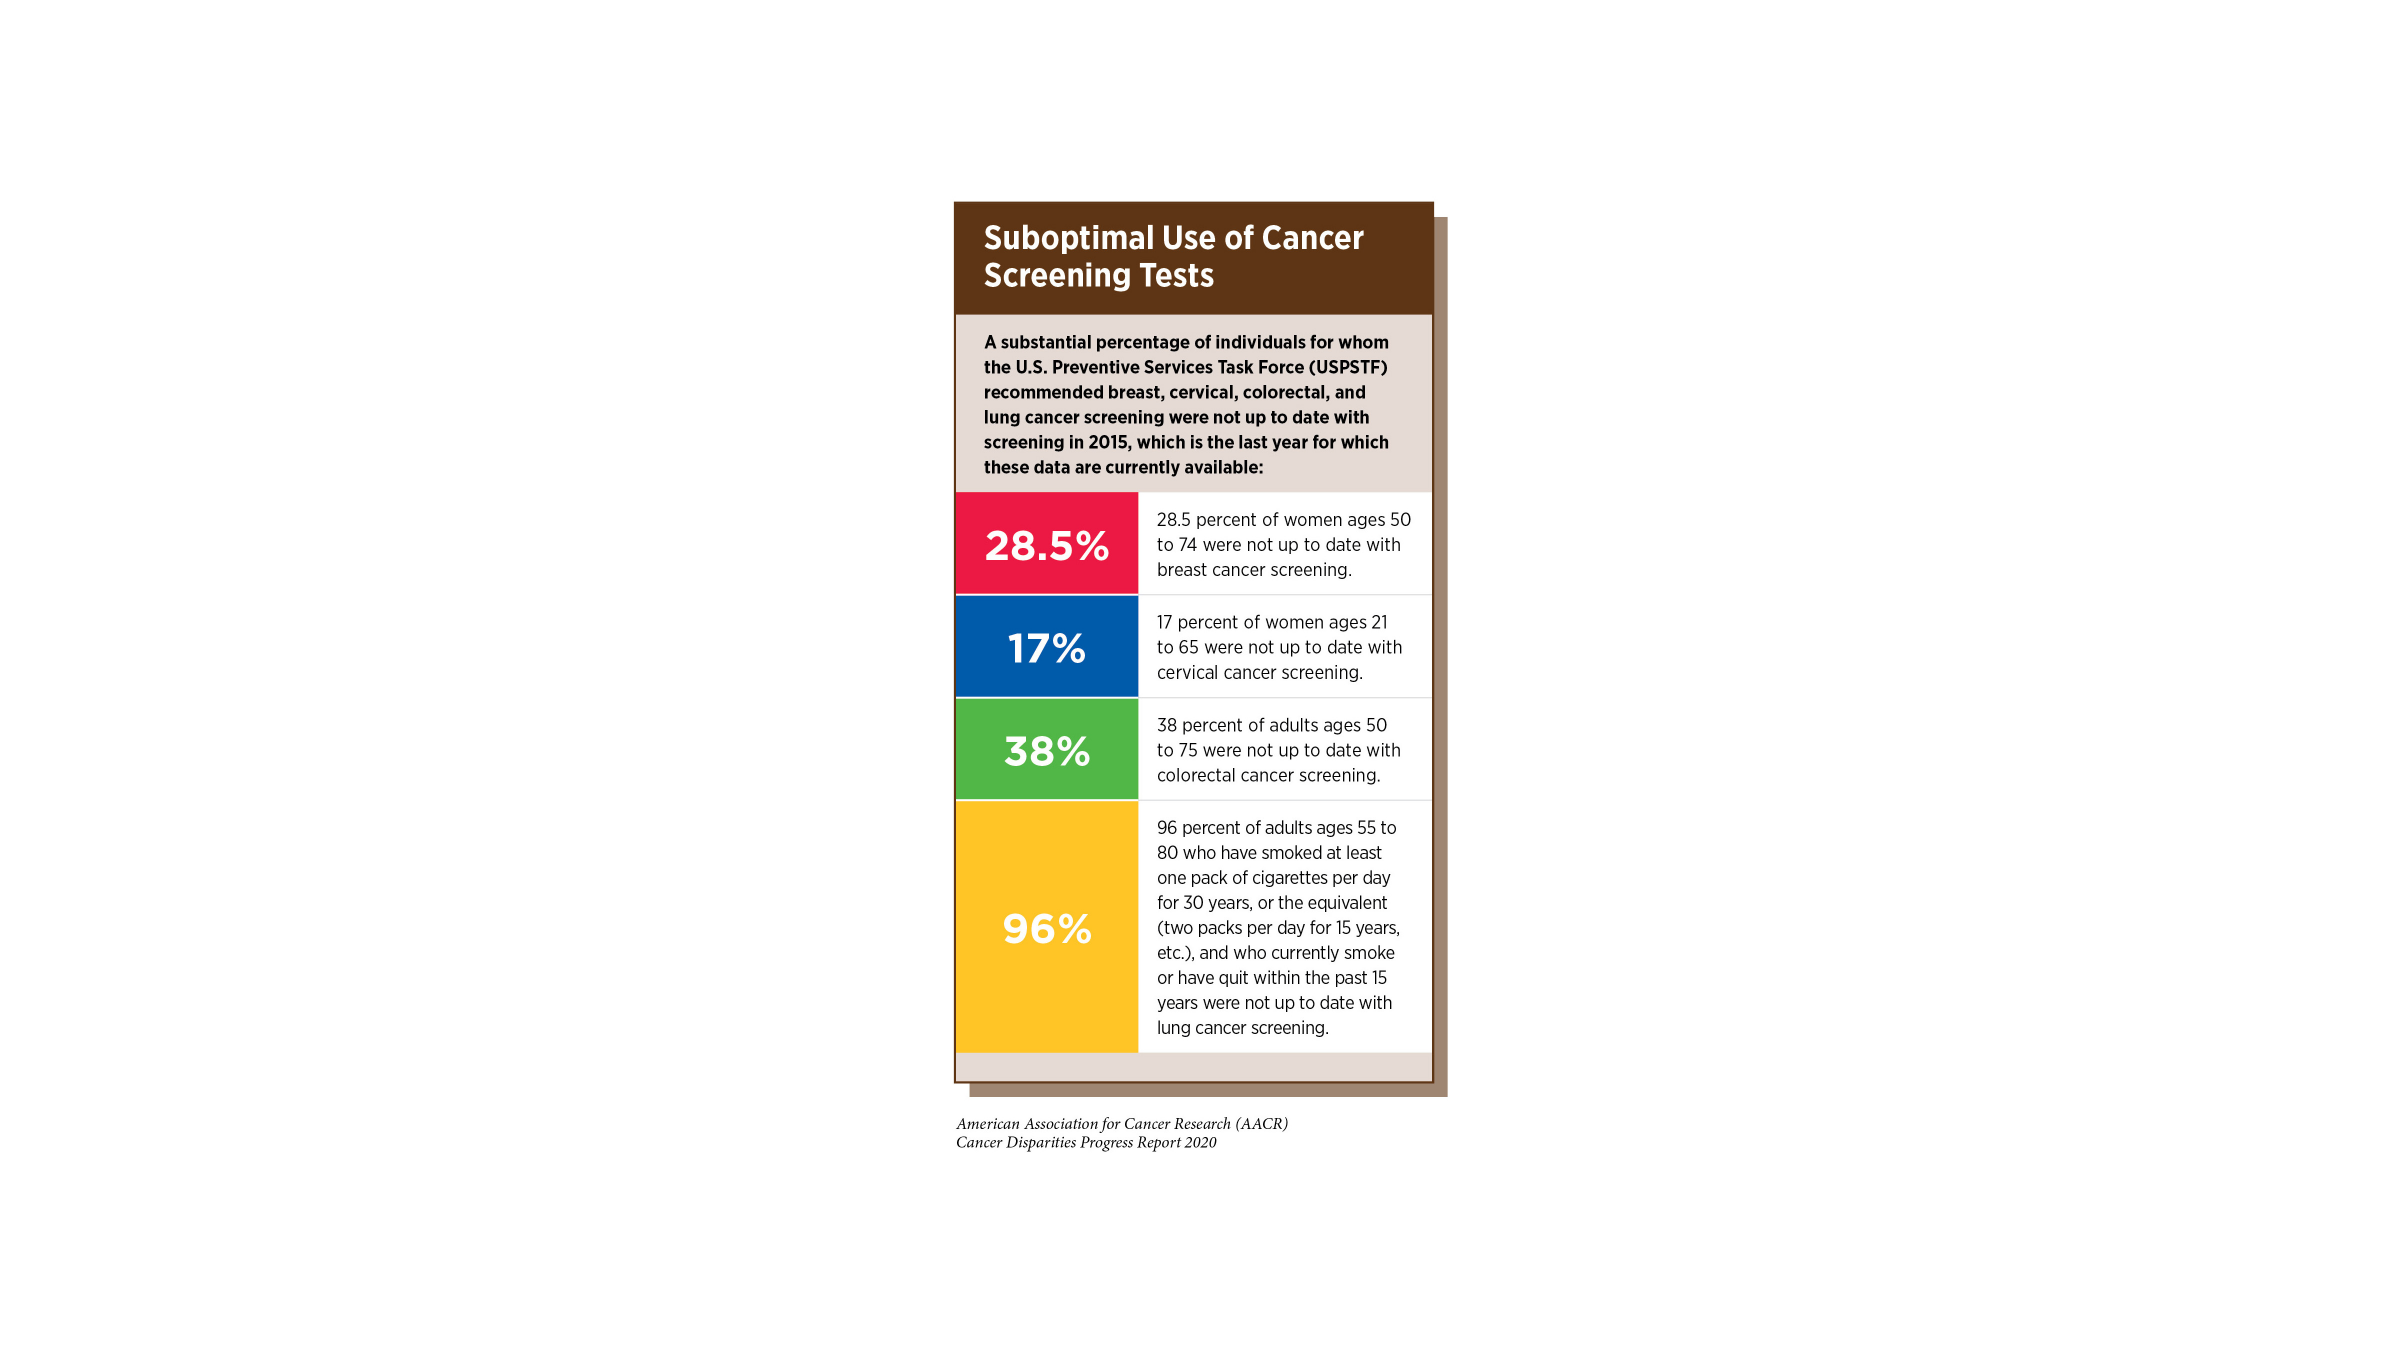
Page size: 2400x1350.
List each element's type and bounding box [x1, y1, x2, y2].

picture [944, 192, 1456, 1158]
